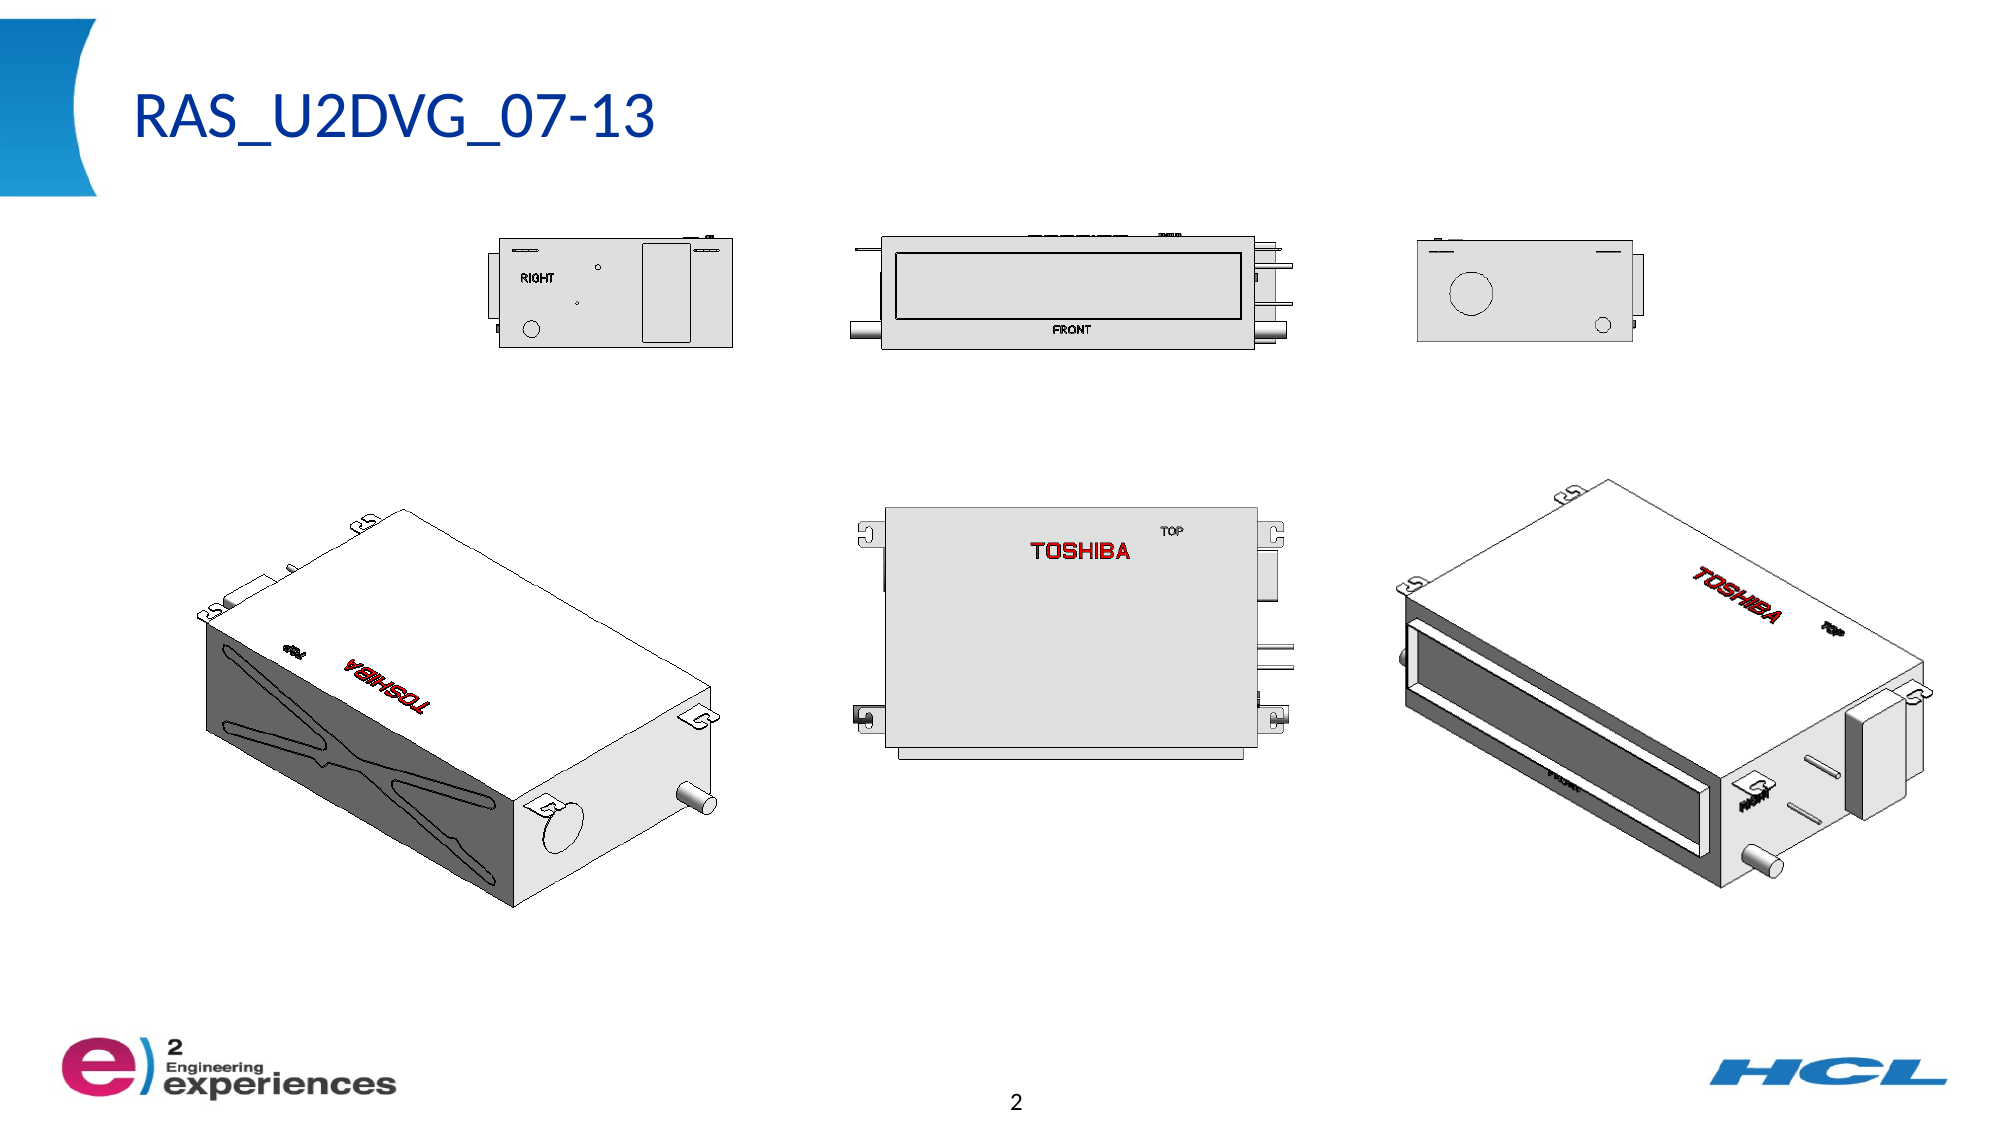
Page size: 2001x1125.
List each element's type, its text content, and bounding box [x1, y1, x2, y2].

picture [0, 0, 2000, 1125]
text_box RAS_U2DVG_07-13 [118, 63, 672, 159]
